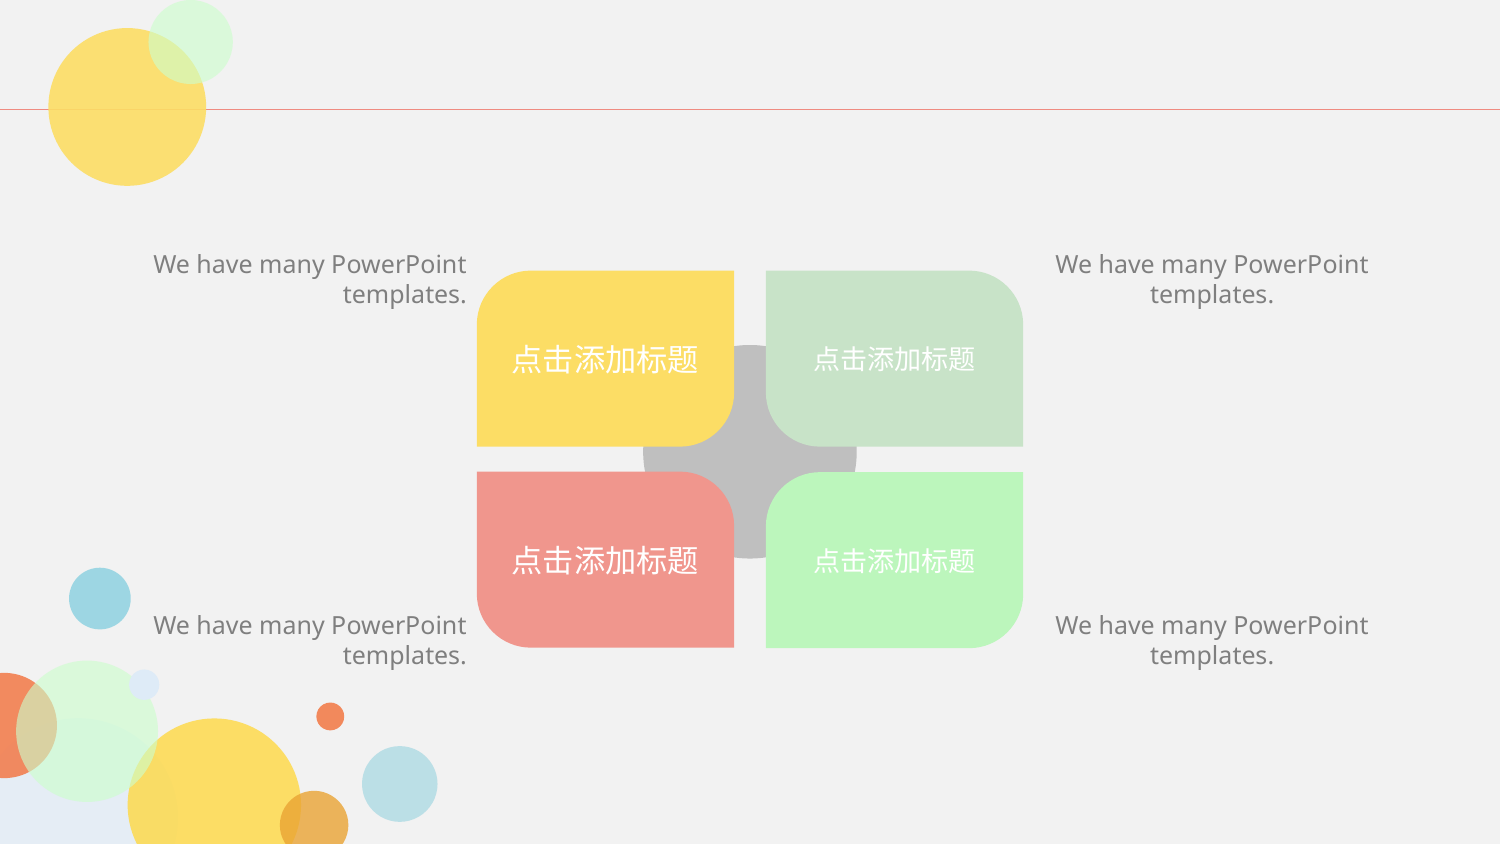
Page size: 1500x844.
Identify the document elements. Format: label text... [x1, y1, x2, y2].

text_box We have many PowerPoint templates. [99, 603, 479, 675]
text_box [641, 342, 859, 561]
text_box 点击添加标题 [474, 268, 737, 449]
text_box 点击添加标题 [763, 268, 1026, 449]
text_box We have many PowerPoint templates. [1023, 243, 1402, 315]
text_box 点击添加标题 [763, 470, 1026, 651]
text_box We have many PowerPoint templates. [99, 243, 479, 315]
text_box We have many PowerPoint templates. [1023, 603, 1402, 675]
text_box 点击添加标题 [474, 469, 737, 650]
